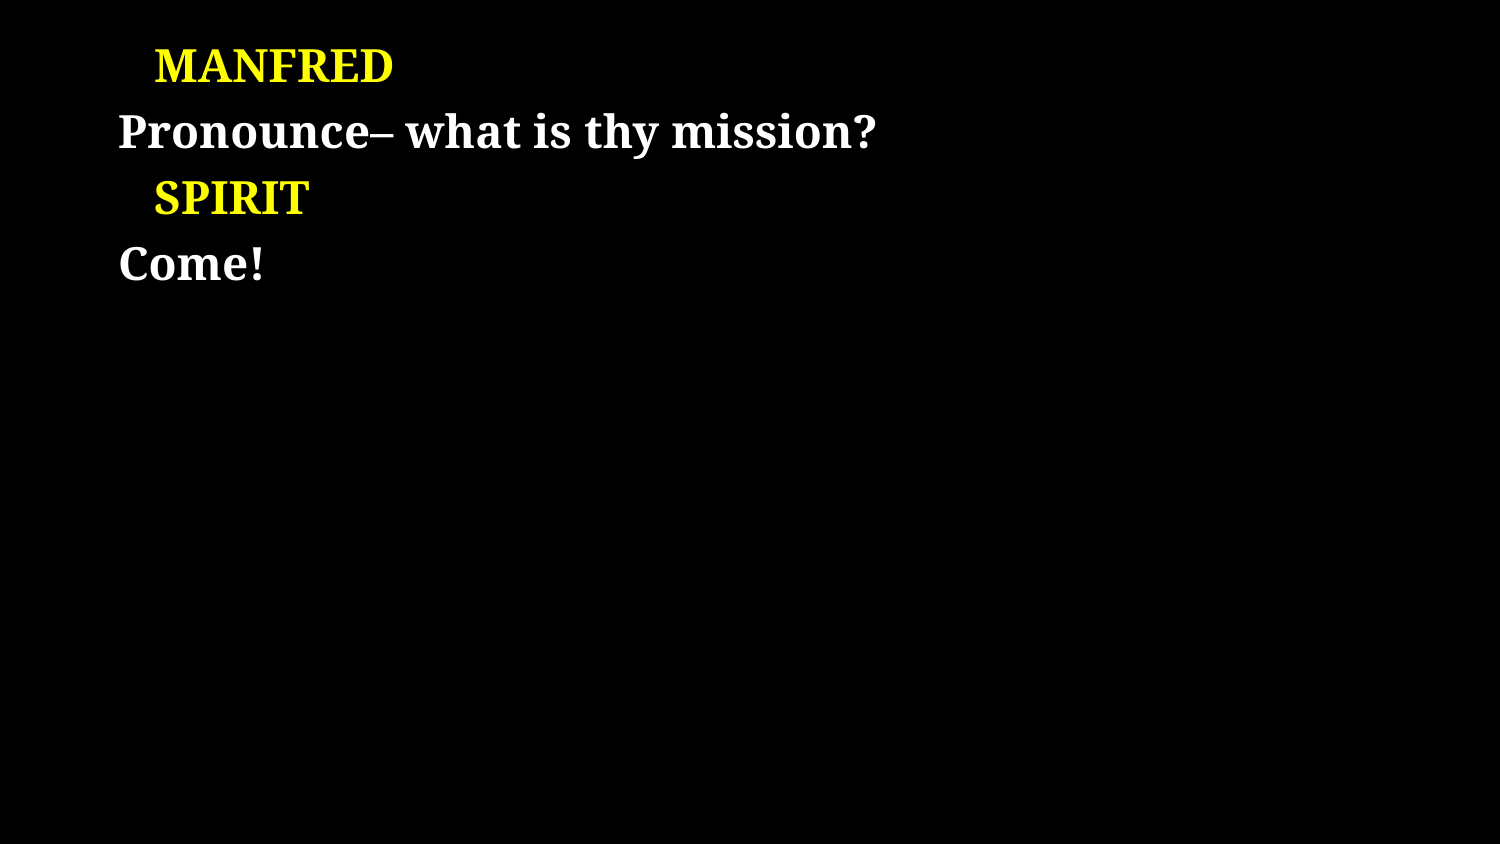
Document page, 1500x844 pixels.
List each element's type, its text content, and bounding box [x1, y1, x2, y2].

title Manfred Pronounce– what is thy mission? SPIRIT Come! [103, 17, 1397, 299]
